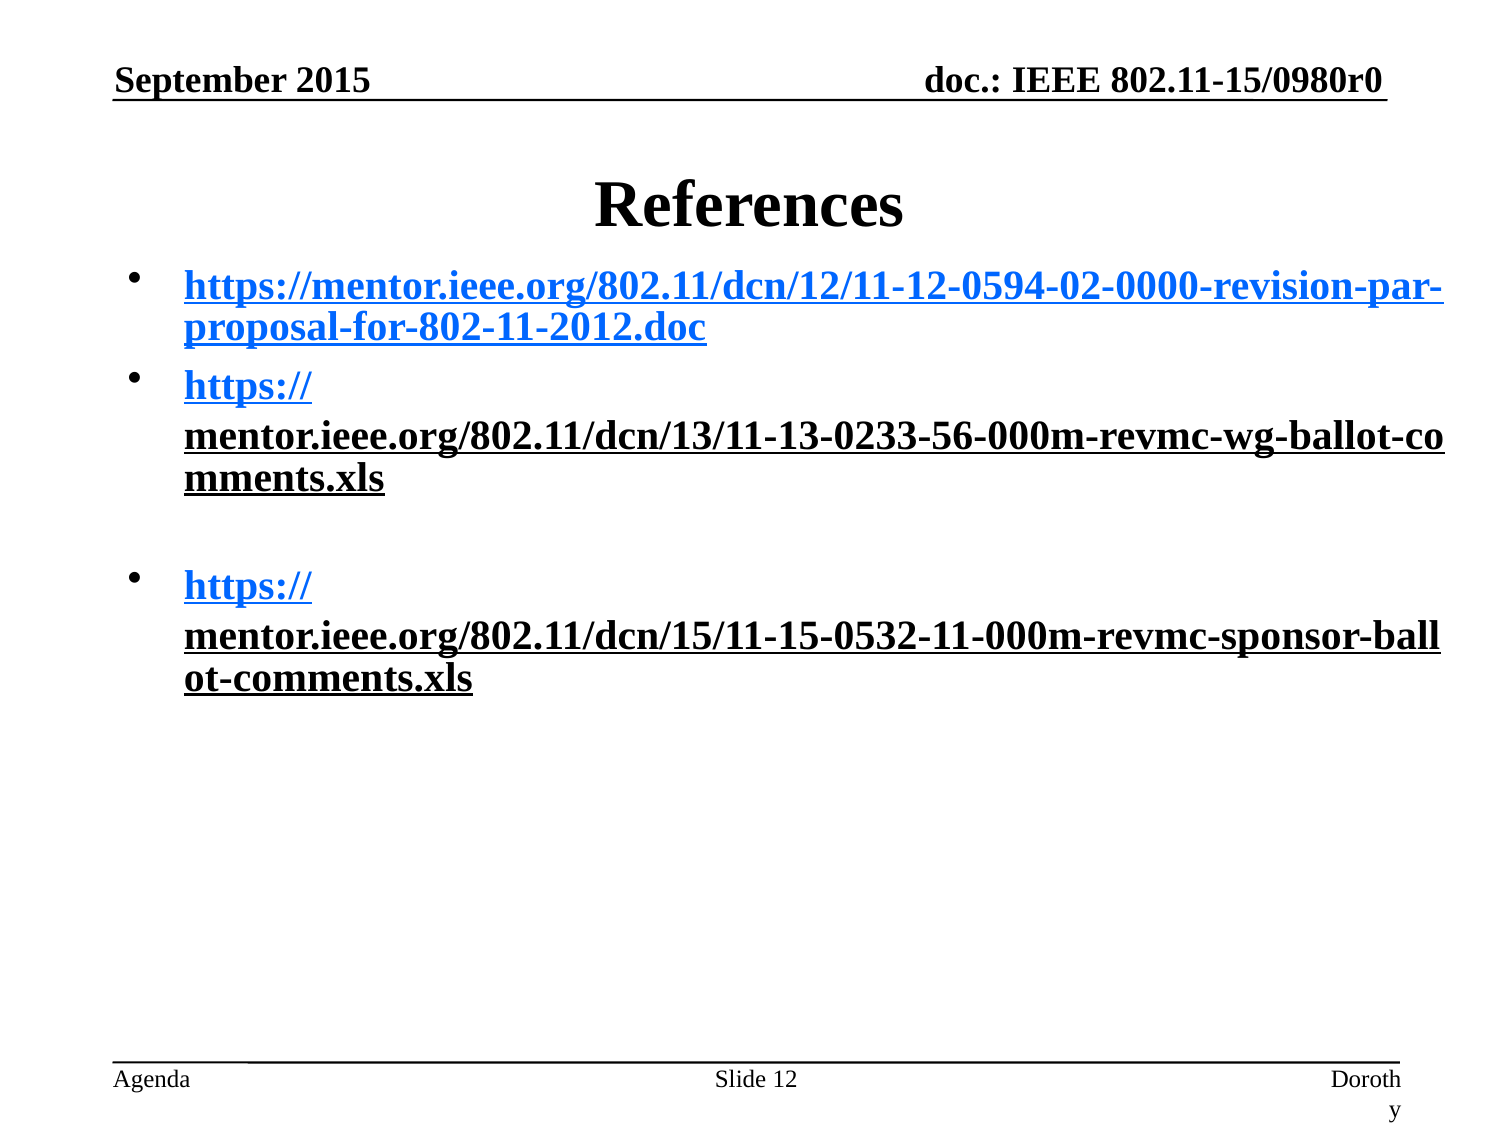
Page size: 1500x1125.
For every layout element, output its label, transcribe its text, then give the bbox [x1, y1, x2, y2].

list https://mentor.ieee.org/802.11/dcn/12/11-12-0594-02-0000-revision-par-proposal-for-802-11-2012.doc https://mentor.ieee.org/802.11/dcn/13/11-13-0233-56-000m-revmc-wg-ballot-comments.xls https://mentor.ieee.org/802.11/dcn/15/11-15-0532-11-000m-revmc-sponsor-ballot-comments.xls [112, 249, 1463, 1125]
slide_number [114, 54, 425, 100]
title References [112, 112, 1388, 249]
